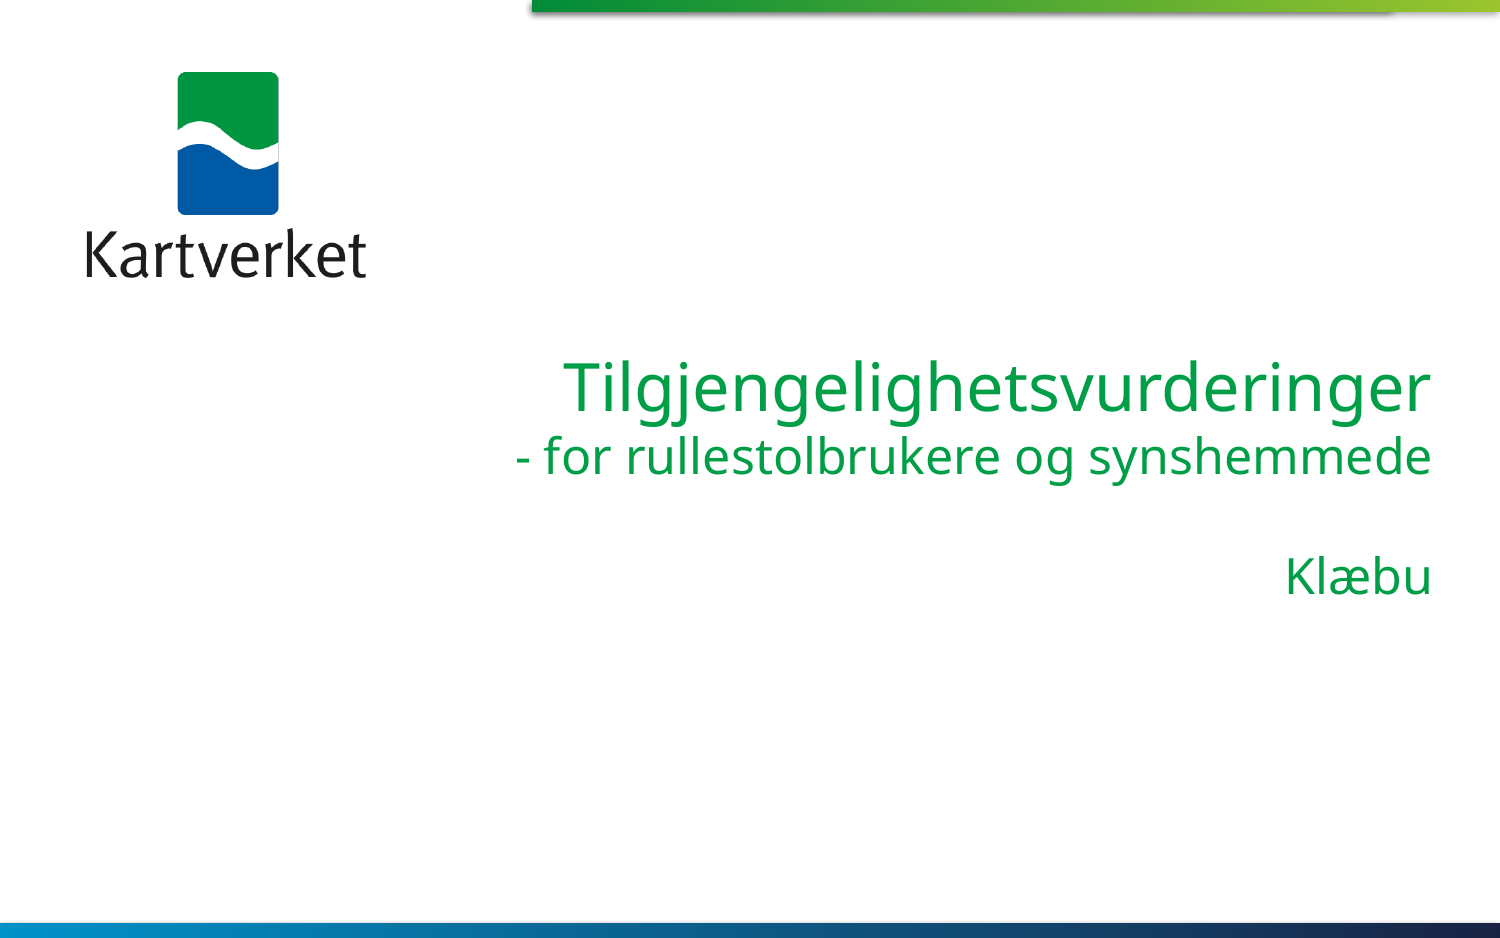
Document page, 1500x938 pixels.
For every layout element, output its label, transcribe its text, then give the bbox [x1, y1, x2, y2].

text_box Tilgjengelighetsvurderinger - for rullestolbrukere og synshemmede Klæbu [66, 337, 1449, 613]
